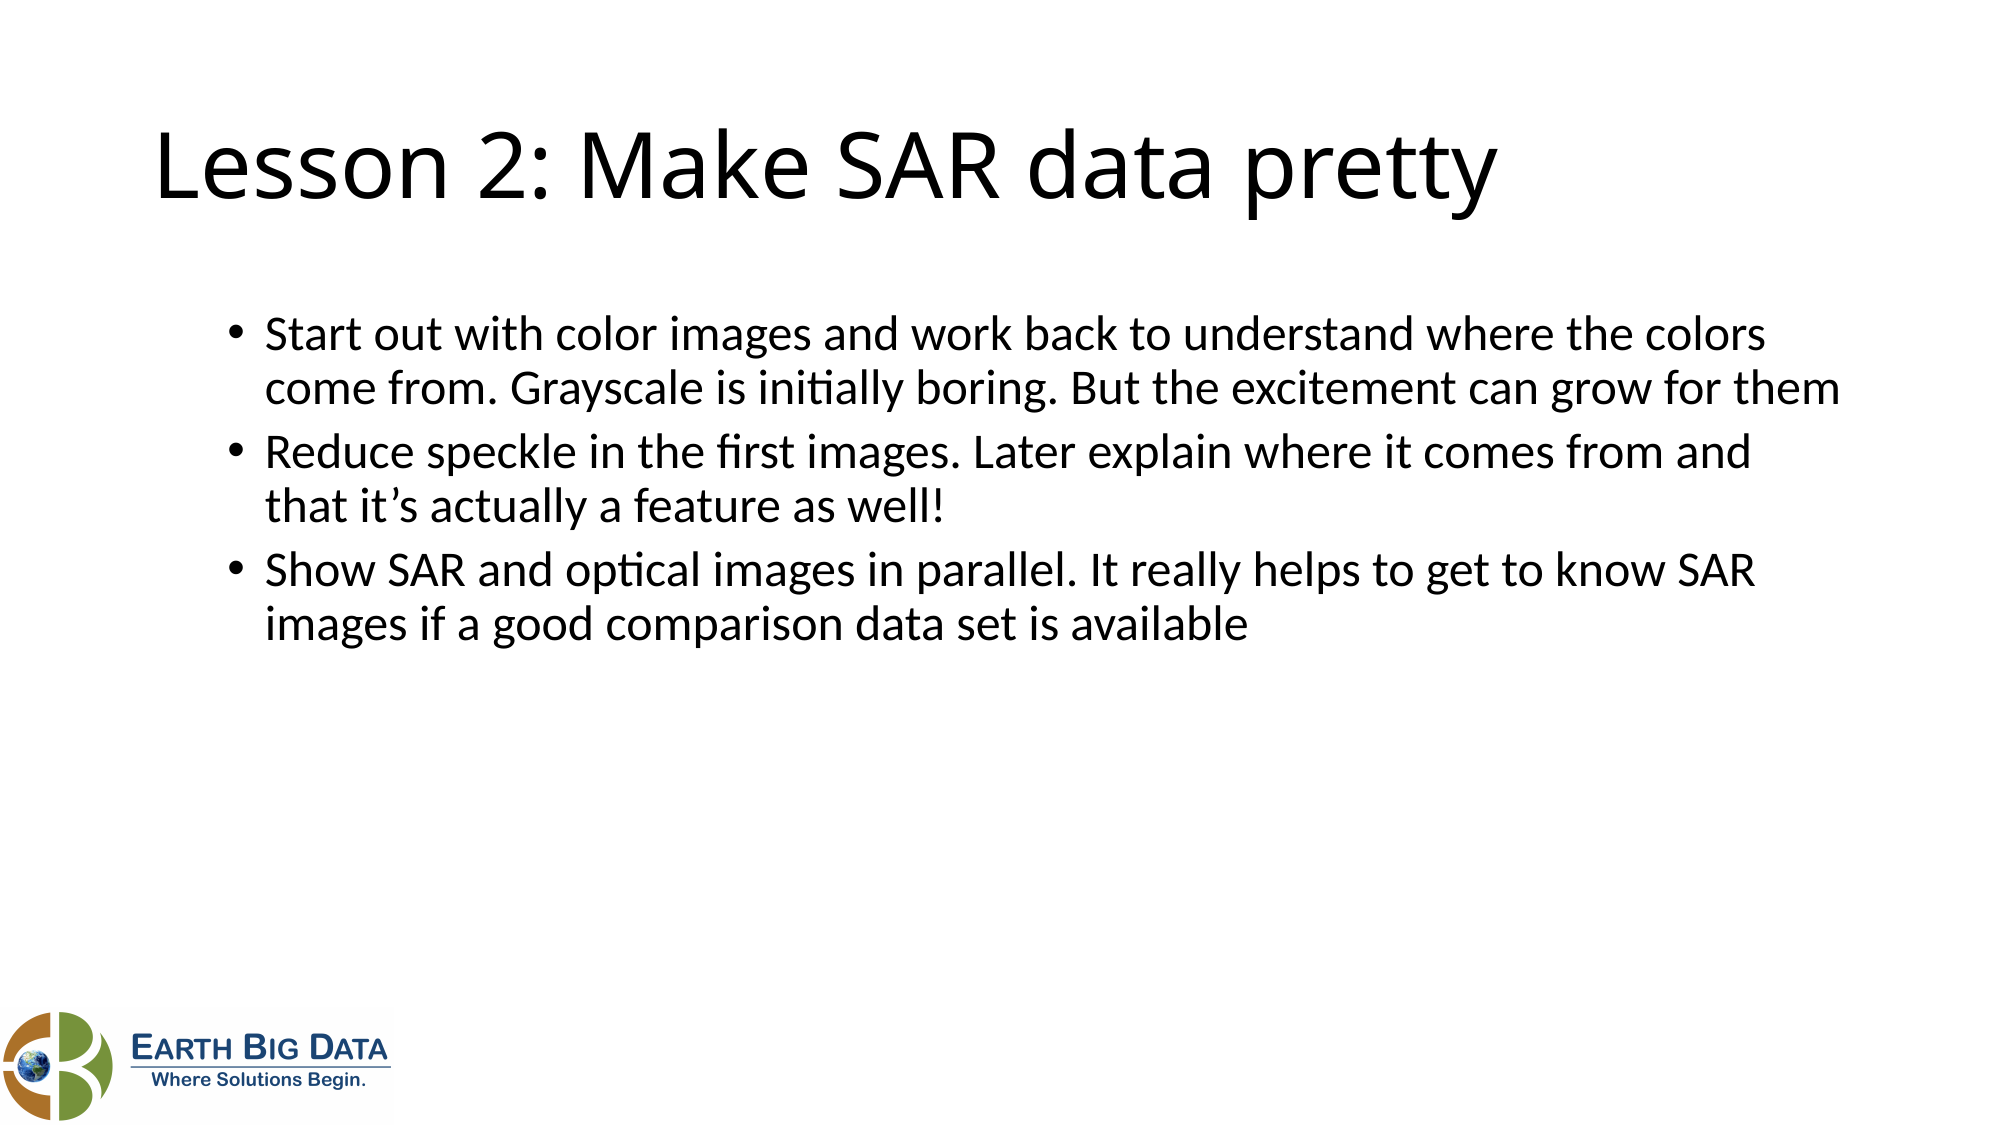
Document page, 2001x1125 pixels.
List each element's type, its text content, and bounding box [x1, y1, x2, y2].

picture [0, 1007, 394, 1125]
title Lesson 2: Make SAR data pretty [137, 59, 1863, 278]
list Start out with color images and work back to understand where the colors come from. Grayscale is initially boring. But the excitement can grow for them Reduce speckle in the first images. Later explain where it comes from and that it’s actually a feature as well! Show SAR and optical images in parallel. It really helps to get to know SAR images if a good comparison data set is available [137, 299, 1863, 1014]
